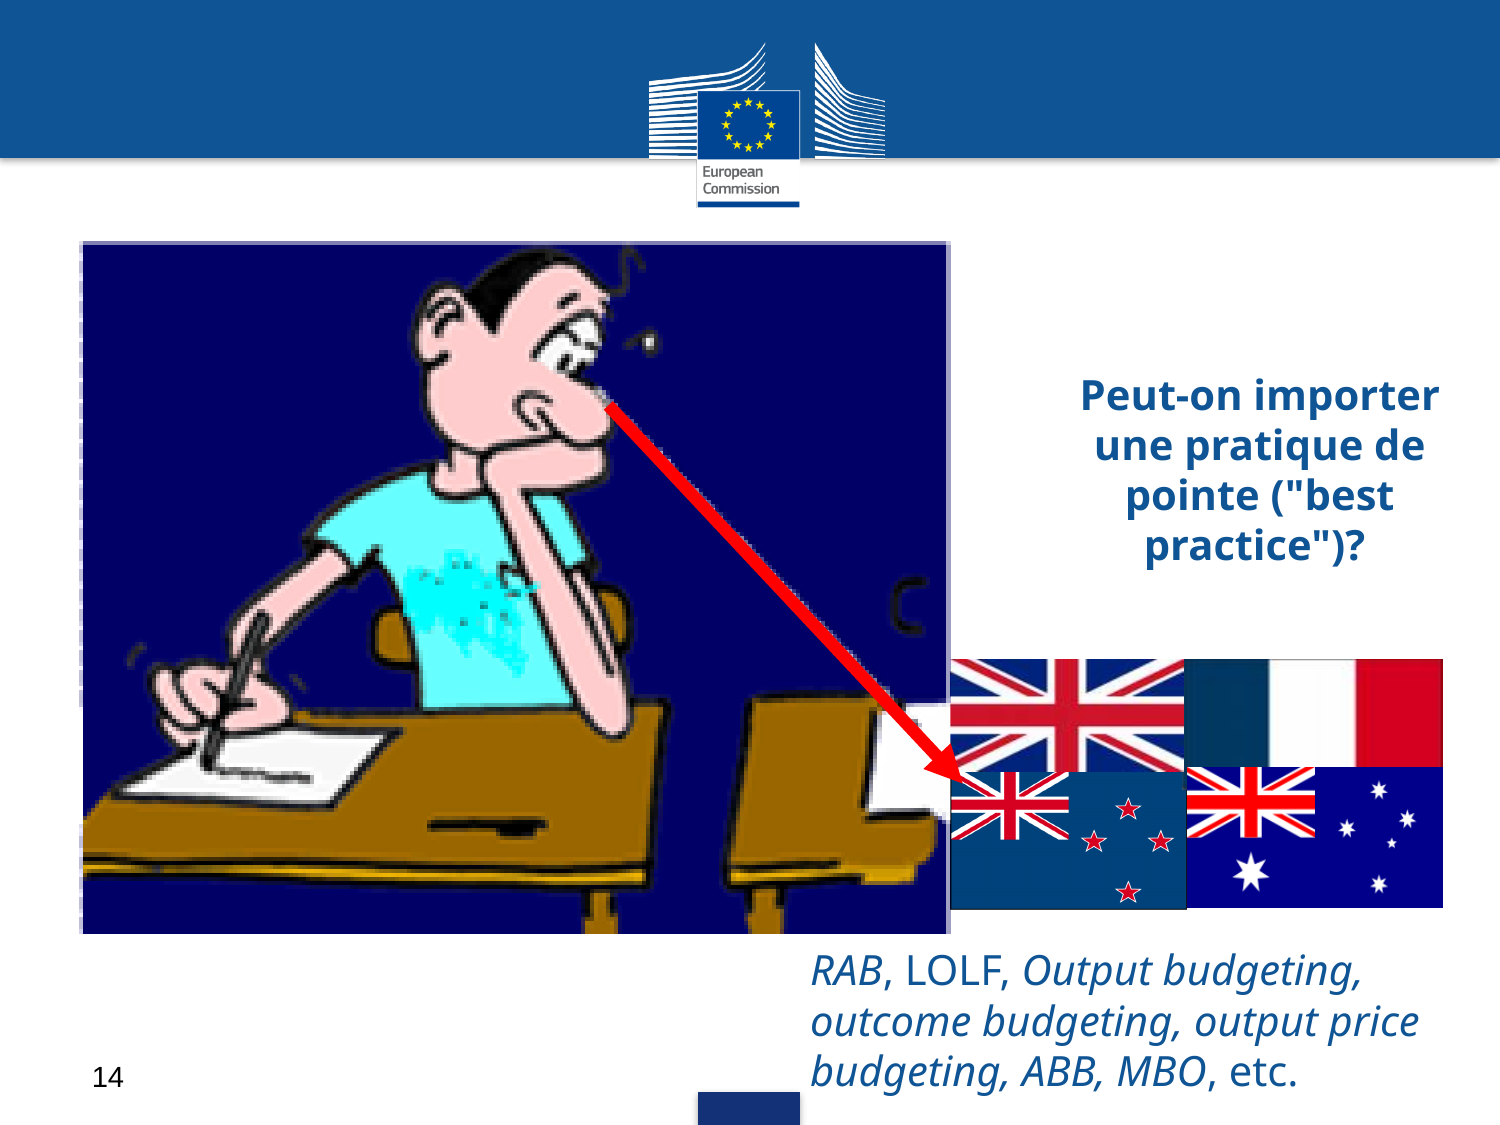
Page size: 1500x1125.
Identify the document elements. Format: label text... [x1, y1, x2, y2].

text_box RAB, LOLF, Output budgeting, outcome budgeting, output price budgeting, ABB, MBO, etc. [796, 937, 1452, 1101]
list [956, 781, 1182, 911]
picture [79, 240, 1443, 934]
slide_number 14 [76, 1022, 553, 1102]
picture [649, 42, 885, 208]
title Peut-on importer une pratique de pointe ("best practice")? [960, 375, 1500, 563]
